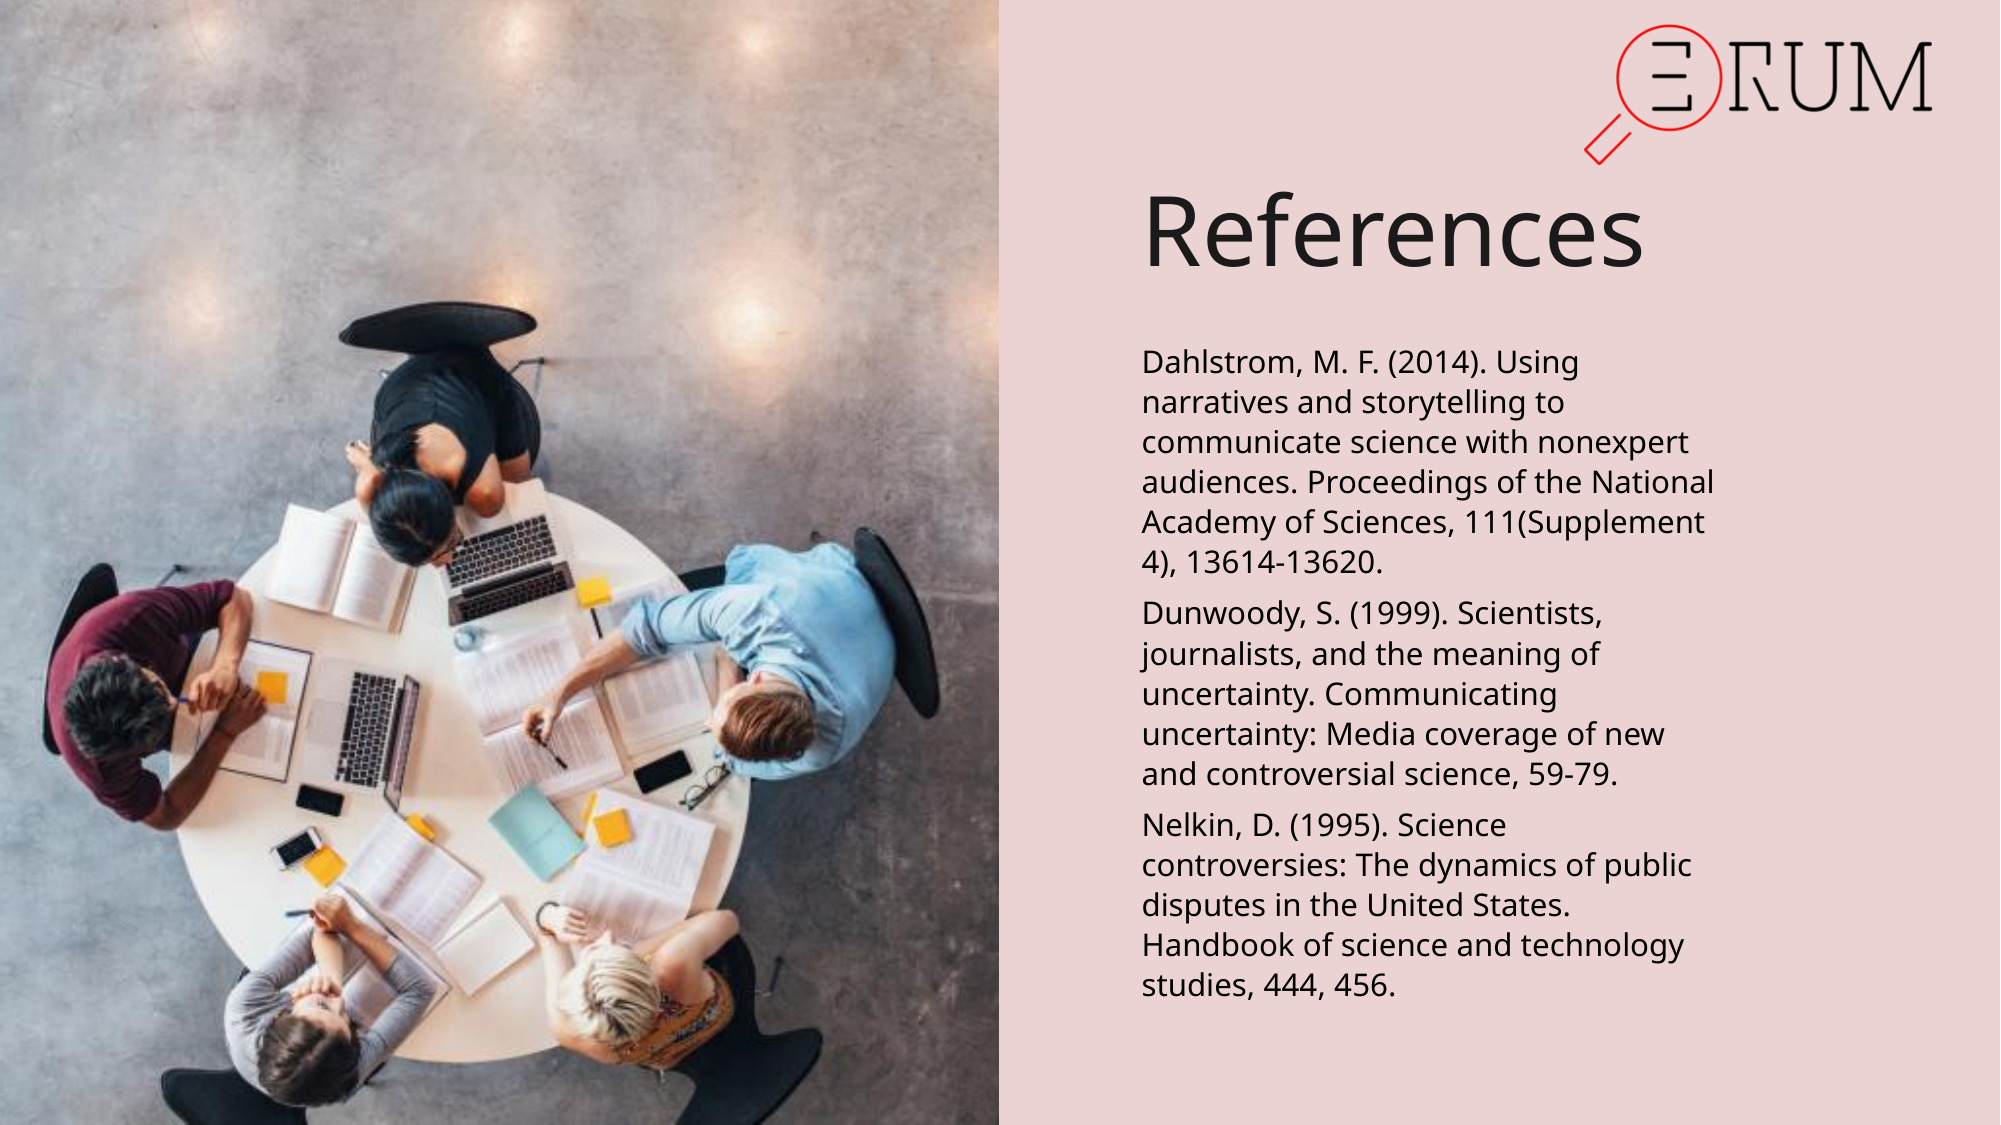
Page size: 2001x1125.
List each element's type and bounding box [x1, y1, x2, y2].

text_box [1141, 178, 1721, 1047]
picture [0, 0, 1000, 1125]
picture [1515, 0, 2000, 182]
